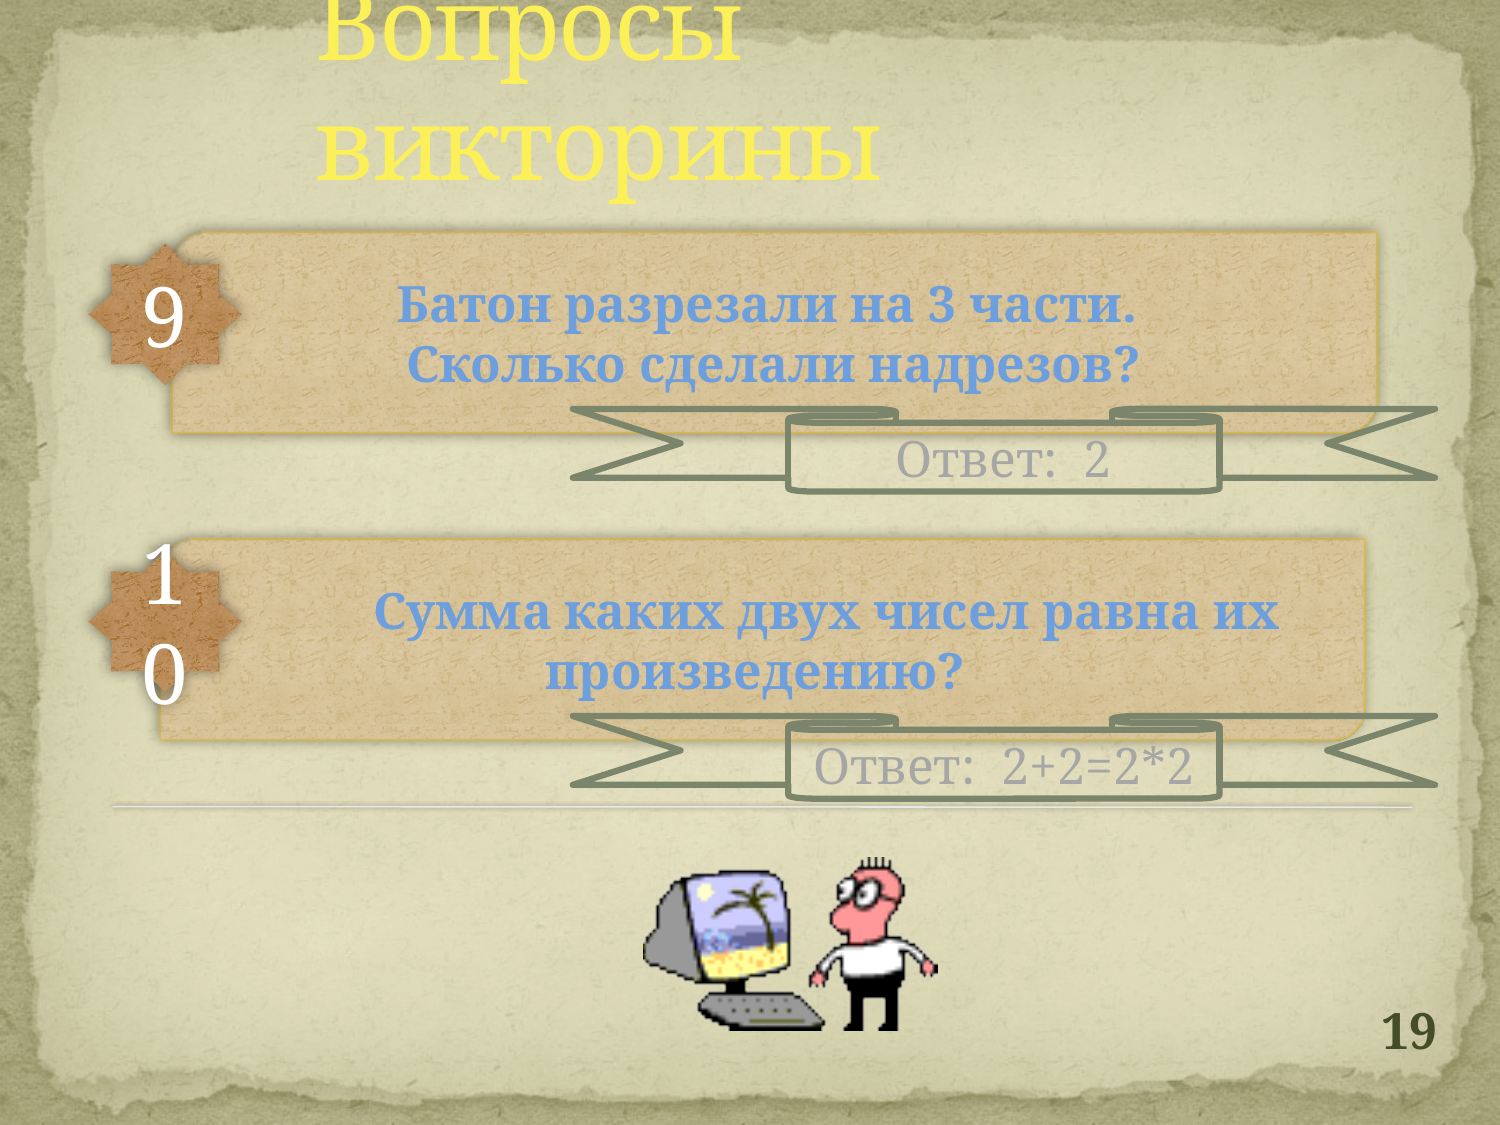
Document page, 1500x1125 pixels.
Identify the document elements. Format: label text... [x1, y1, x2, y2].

text_box Батон разрезали на 3 части. Сколько сделали надрезов? [174, 234, 1375, 431]
text_box 9 [88, 243, 243, 386]
picture [643, 857, 938, 1031]
text_box Ответ: 2+2=2*2 [569, 712, 1439, 802]
text_box Сумма каких двух чисел равна их произведению? [162, 541, 1363, 738]
title Вопросы викторины [301, 77, 1235, 209]
text_box 10 [88, 550, 243, 693]
text_box Ответ: 2 [569, 405, 1439, 495]
slide_number 19 [1359, 996, 1460, 1072]
